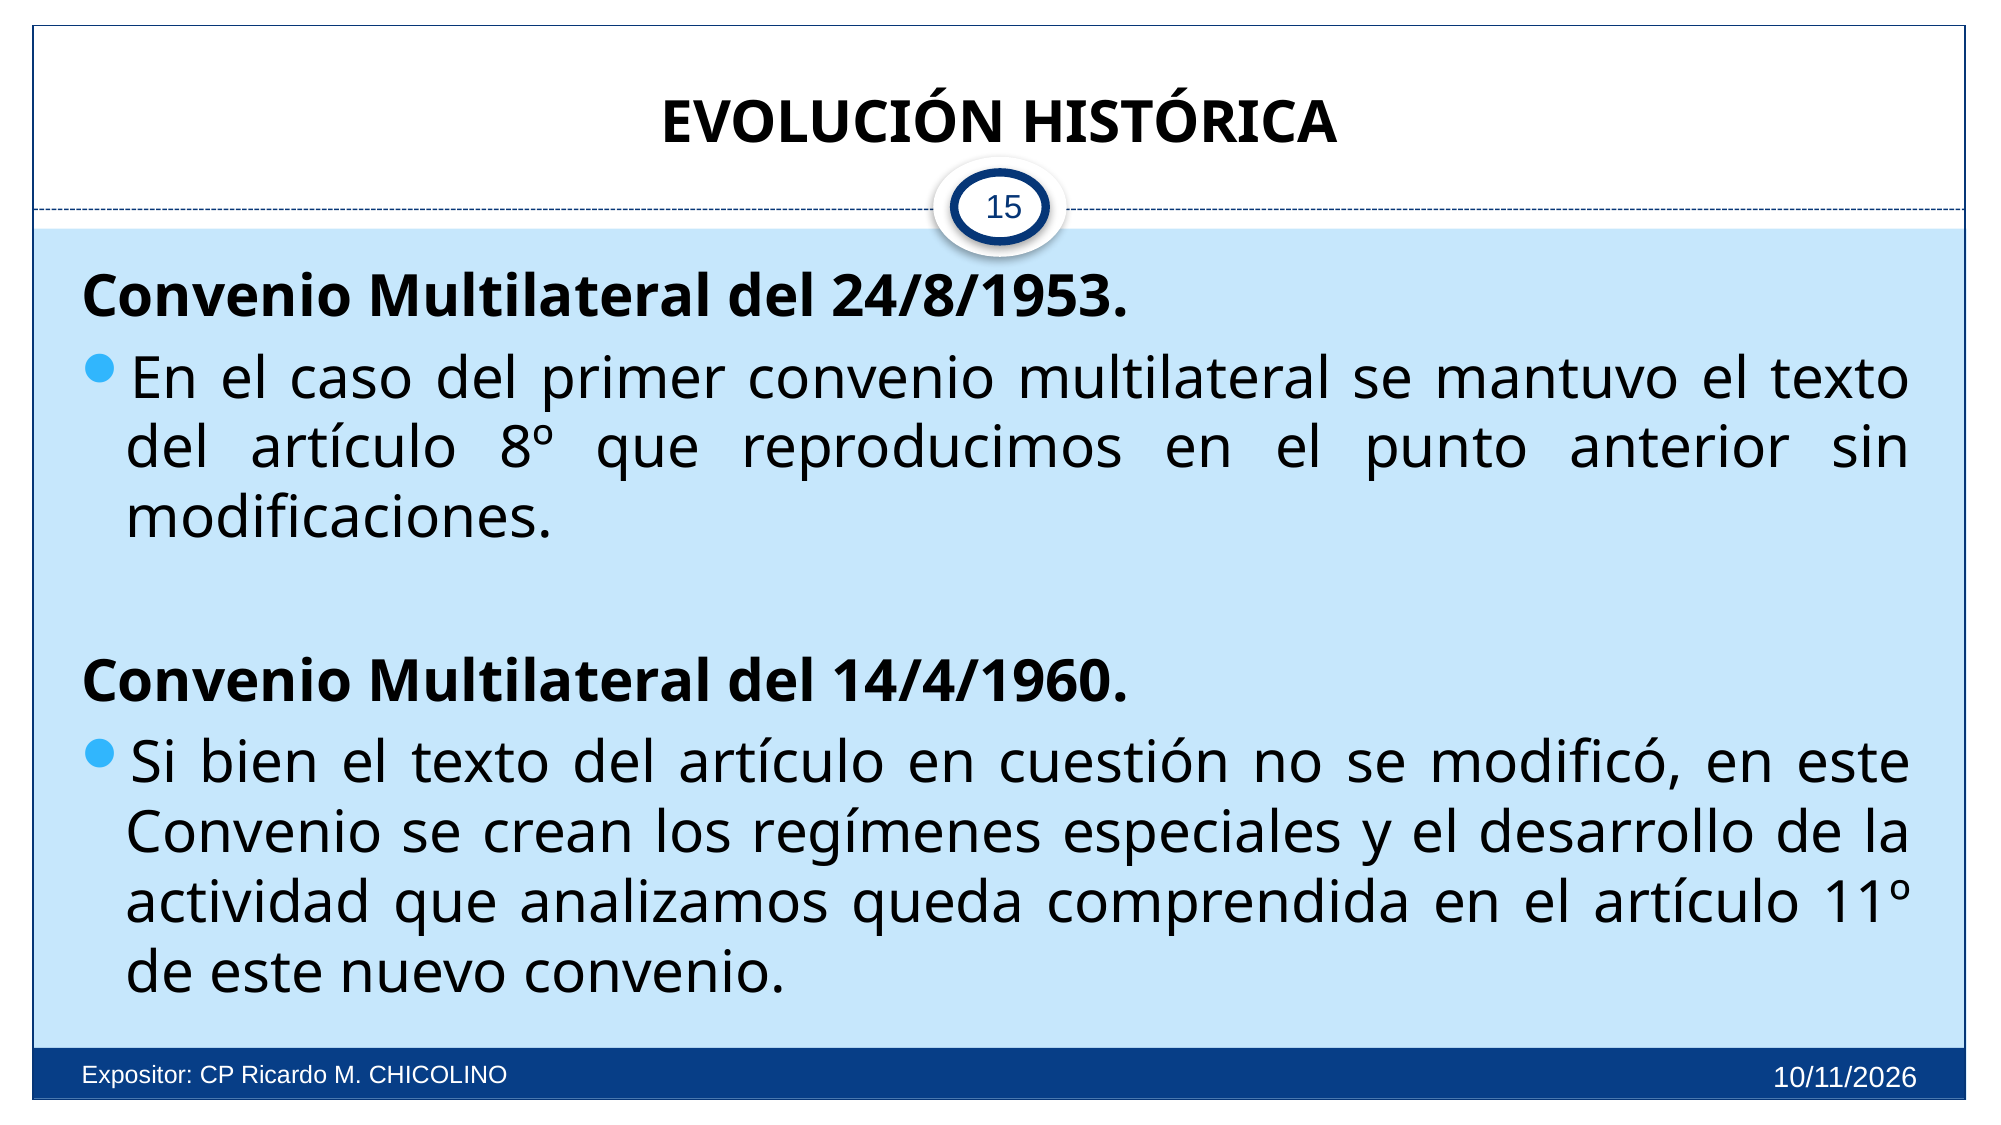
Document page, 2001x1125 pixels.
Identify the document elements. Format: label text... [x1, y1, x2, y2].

list Convenio Multilateral del 24/8/1953. En el caso del primer convenio multilateral se mantuvo el texto del artículo 8º que reproducimos en el punto anterior sin modificaciones. Convenio Multilateral del 14/4/1960. Si bien el texto del artículo en cuestión no se modificó, en este Convenio se crean los regímenes especiales y el desarrollo de la actividad que analizamos queda comprendida en el artículo 11º de este nuevo convenio. [66, 250, 1926, 1001]
title EVOLUCIÓN HISTÓRICA [65, 37, 1933, 162]
slide_number 15 [954, 168, 1055, 241]
footer Expositor: CP Ricardo M. CHICOLINO [66, 1051, 850, 1112]
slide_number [1266, 1050, 1933, 1111]
